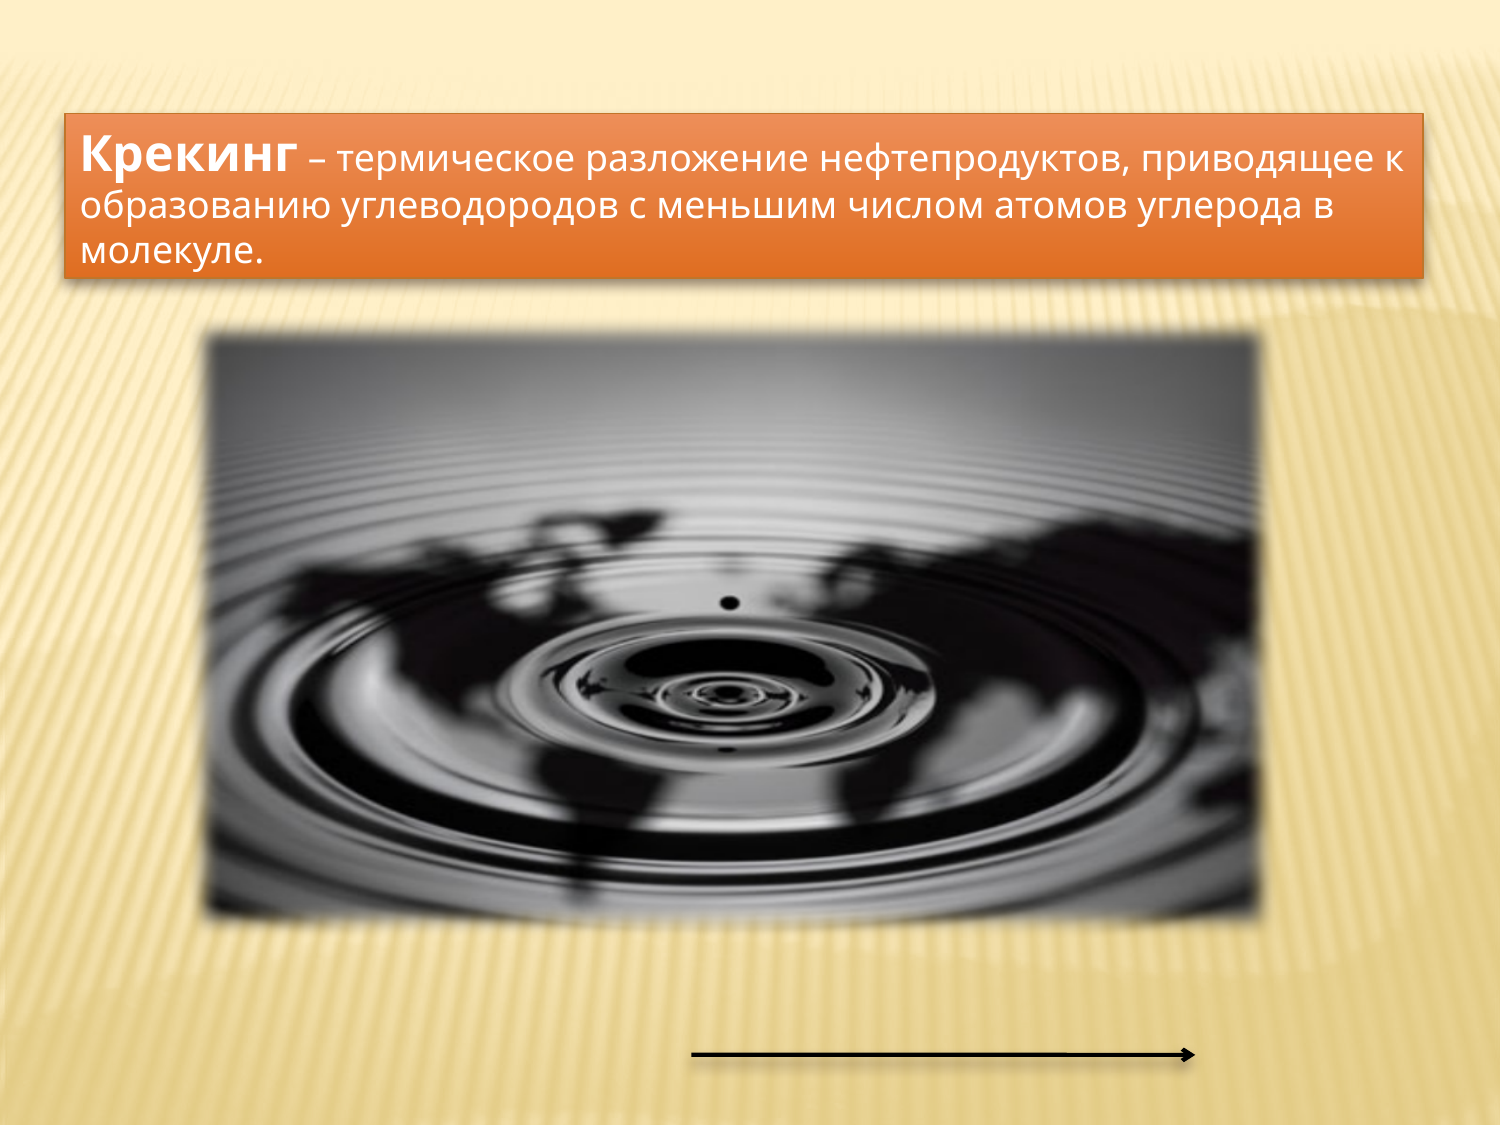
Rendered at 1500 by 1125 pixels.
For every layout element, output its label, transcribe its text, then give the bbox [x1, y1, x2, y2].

picture [187, 315, 1278, 938]
text_box Крекинг – термическое разложение нефтепродуктов, приводящее к образованию углеводородов с меньшим числом атомов углерода в молекуле. [64, 113, 1424, 279]
